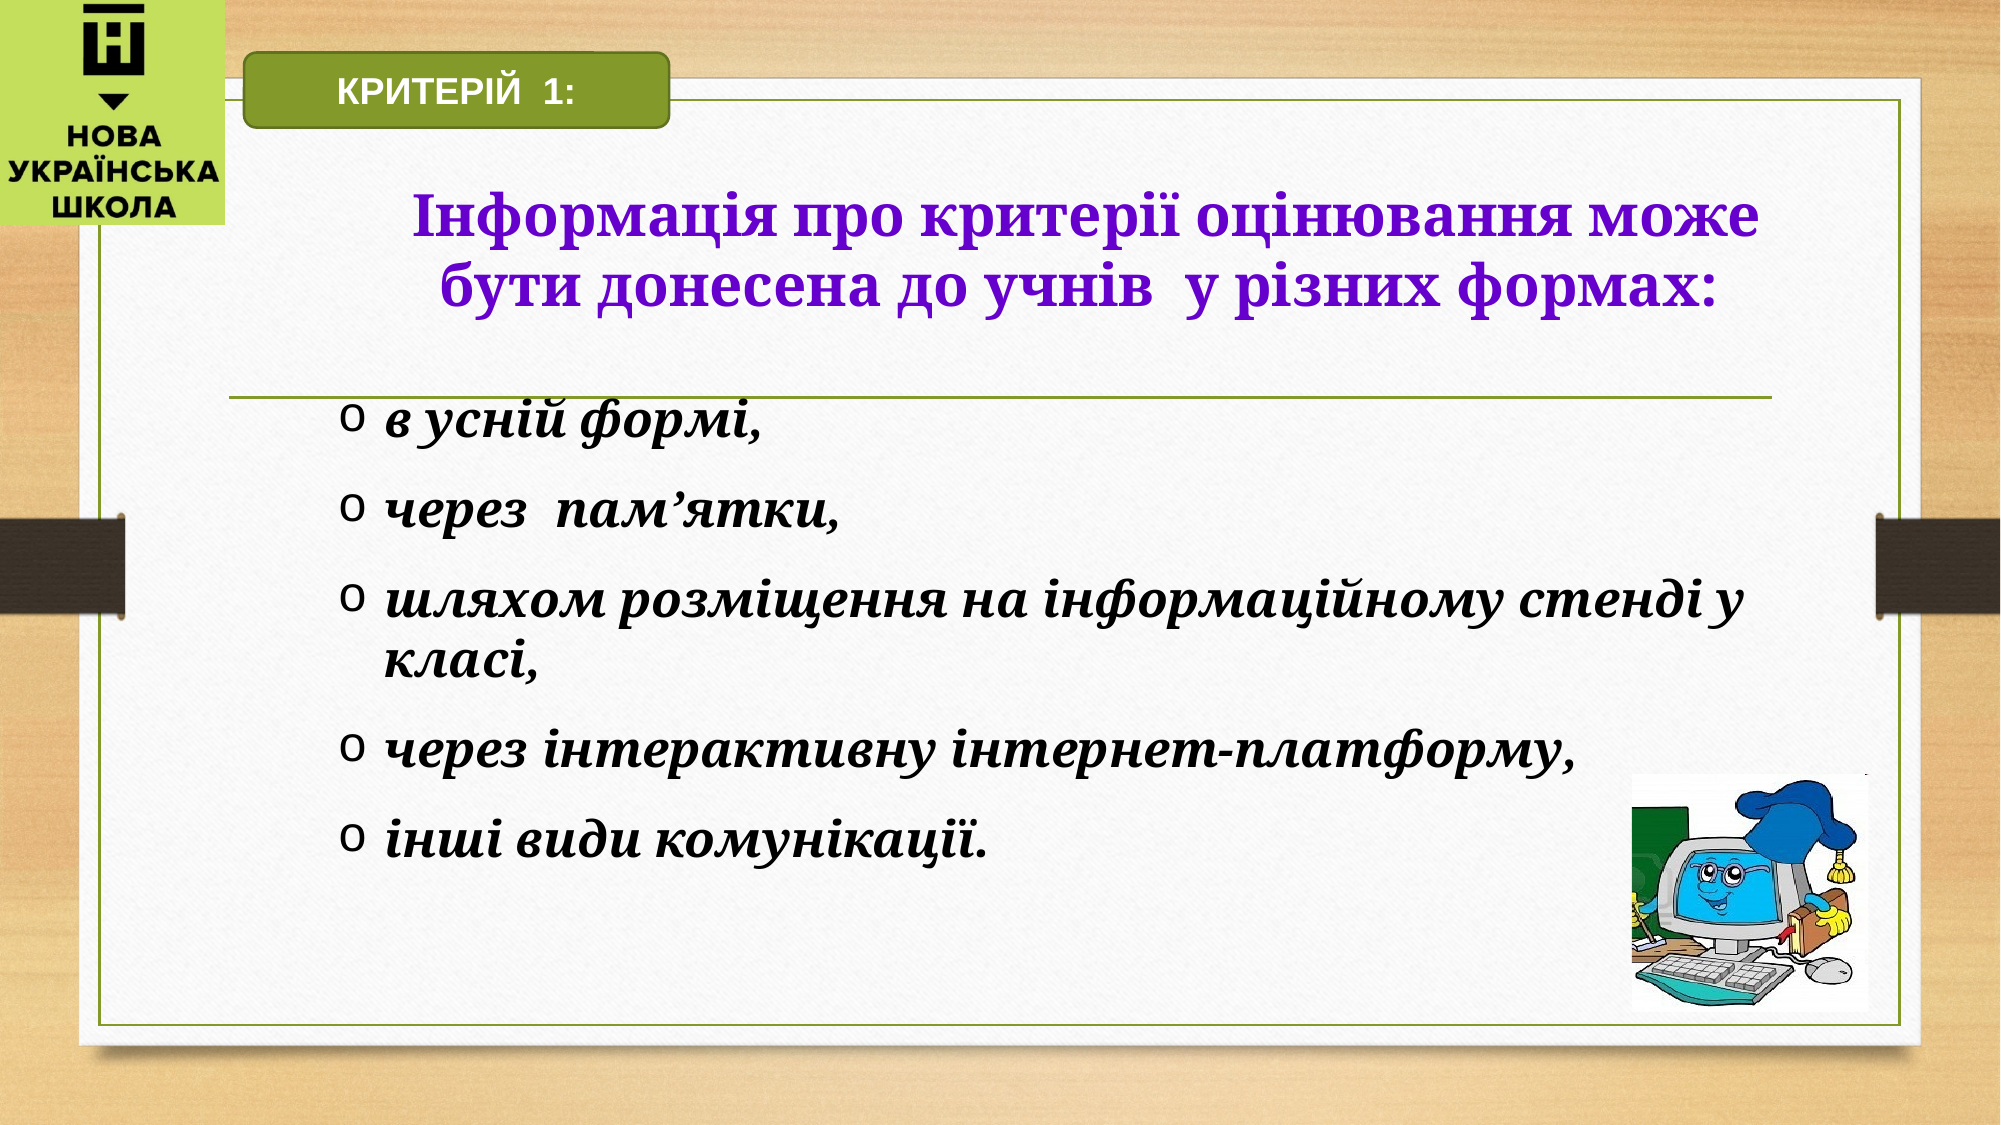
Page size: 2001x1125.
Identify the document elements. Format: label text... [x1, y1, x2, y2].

text_box КРИТЕРІЙ 1: [242, 51, 671, 129]
text_box Інформація про критерії оцінювання може бути донесена до учнів у різних формах: в усній формі, через пам’ятки, шляхом розміщення на інформаційному стенді у класі, через інтерактивну інтернет-платформу, інші види комунікації. [322, 170, 1851, 920]
picture [0, 0, 2001, 1125]
